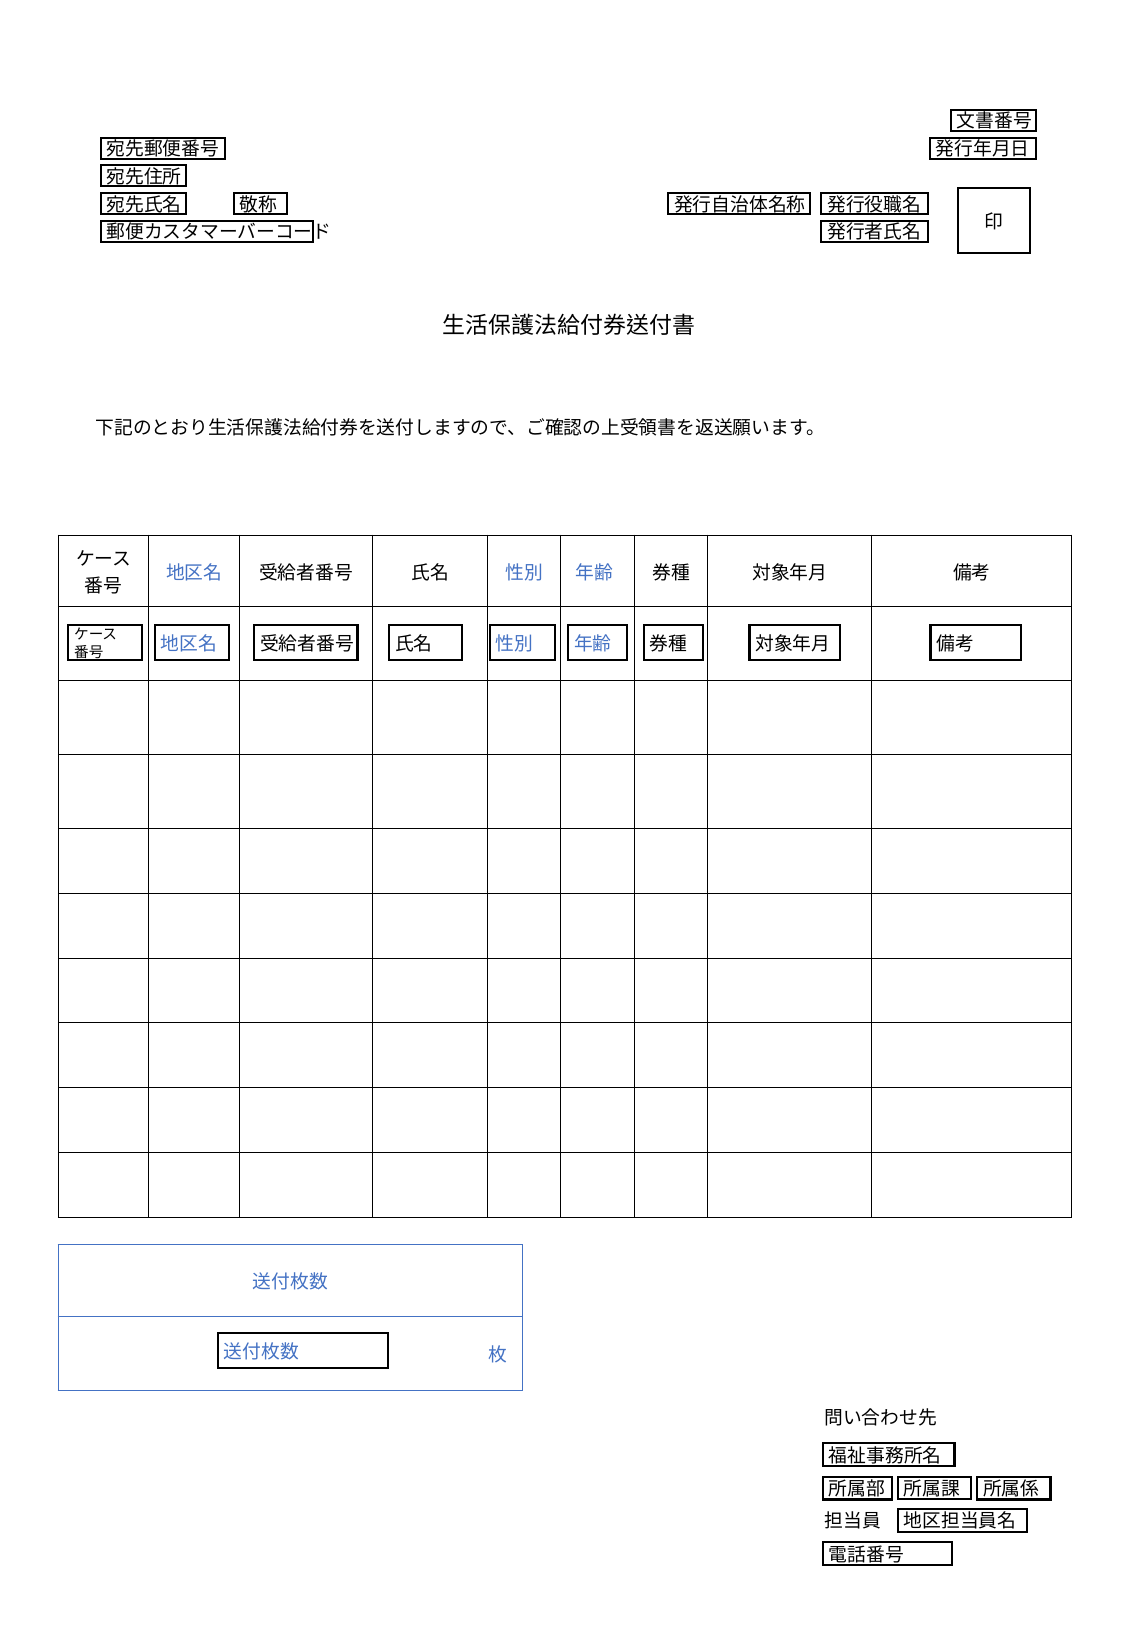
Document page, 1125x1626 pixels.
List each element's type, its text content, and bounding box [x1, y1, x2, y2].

text_box 受給者番号 [253, 624, 359, 661]
table_cell [635, 1088, 707, 1152]
table_cell [872, 894, 1071, 958]
table_cell [872, 681, 1071, 754]
text_box 印 [957, 187, 1031, 254]
table_cell [708, 1153, 871, 1217]
table_cell [59, 1088, 148, 1152]
table_header 性別 [488, 536, 560, 606]
table_cell [149, 959, 239, 1022]
table_cell [373, 1153, 487, 1217]
table_cell [149, 1088, 239, 1152]
table_cell [708, 1088, 871, 1152]
table_cell [59, 681, 148, 754]
table_cell [561, 894, 634, 958]
text_box 対象年月 [748, 624, 841, 661]
table_cell [488, 829, 560, 893]
table_cell [373, 607, 487, 680]
table_cell [240, 829, 372, 893]
table_cell [488, 1153, 560, 1217]
text_box 宛先住所 [100, 164, 187, 187]
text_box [809, 1398, 1051, 1566]
table_cell [373, 1088, 487, 1152]
text_box 郵便カスタマーバーコード [100, 220, 314, 243]
table_cell [561, 1088, 634, 1152]
table_cell 枚 [59, 1317, 522, 1390]
table_cell [635, 755, 707, 828]
table_cell [561, 681, 634, 754]
text_box 送付枚数 [217, 1332, 389, 1369]
table_cell [708, 1023, 871, 1087]
text_box 性別 [489, 624, 556, 661]
table_header 券種 [635, 536, 707, 606]
table_cell [561, 607, 634, 680]
table_cell [59, 607, 148, 680]
table_cell [488, 755, 560, 828]
table_cell [149, 607, 239, 680]
table_cell [373, 894, 487, 958]
table_cell [149, 755, 239, 828]
text_box 発行者氏名 [820, 220, 929, 243]
text_box 敬称 [233, 192, 288, 215]
table_cell [488, 959, 560, 1022]
table_cell [561, 1153, 634, 1217]
table_cell [149, 829, 239, 893]
table_header 備考 [872, 536, 1071, 606]
table_cell [59, 1153, 148, 1217]
text_box 宛先郵便番号 [100, 137, 226, 160]
table_cell [872, 1153, 1071, 1217]
text_box 地区名 [154, 624, 230, 661]
text_box 発行役職名 [820, 192, 929, 215]
table_cell [635, 681, 707, 754]
table_cell [872, 829, 1071, 893]
table_cell [240, 607, 372, 680]
table_cell [240, 1088, 372, 1152]
table_header 対象年月 [708, 536, 871, 606]
table_cell [561, 959, 634, 1022]
table_cell [708, 829, 871, 893]
table_cell [708, 959, 871, 1022]
table_cell [488, 1088, 560, 1152]
table_cell [149, 1153, 239, 1217]
text_box 生活保護法給付券送付書 [96, 302, 1042, 346]
table_cell [708, 894, 871, 958]
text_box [929, 109, 1037, 159]
text_box ケース 番号 [67, 624, 143, 661]
text_box 宛先氏名 [100, 192, 187, 215]
table_cell [240, 681, 372, 754]
table_cell [488, 607, 560, 680]
table_cell [373, 681, 487, 754]
table_cell [373, 959, 487, 1022]
table_cell [708, 681, 871, 754]
table_cell [240, 1023, 372, 1087]
table_cell [373, 755, 487, 828]
table_cell [635, 829, 707, 893]
text_box 備考 [929, 624, 1022, 661]
table_cell [635, 1023, 707, 1087]
text_box 年齢 [567, 624, 628, 661]
table_cell [561, 1023, 634, 1087]
text_box 券種 [643, 624, 704, 661]
table_cell [59, 959, 148, 1022]
table_header ケース番号 [59, 536, 148, 606]
table_cell [488, 1023, 560, 1087]
table_cell [373, 829, 487, 893]
table_cell [708, 607, 871, 680]
table_cell [240, 755, 372, 828]
table_cell [59, 894, 148, 958]
table_cell [149, 1023, 239, 1087]
table_cell [872, 959, 1071, 1022]
table_cell [59, 1023, 148, 1087]
table_cell [488, 894, 560, 958]
table_cell [561, 829, 634, 893]
table_cell [488, 681, 560, 754]
table_header 年齢 [561, 536, 634, 606]
table_cell [872, 1088, 1071, 1152]
table_cell [708, 755, 871, 828]
table_header 受給者番号 [240, 536, 372, 606]
table_cell [561, 755, 634, 828]
table_cell [872, 1023, 1071, 1087]
table_cell [635, 1153, 707, 1217]
table_cell [635, 959, 707, 1022]
table_cell [59, 829, 148, 893]
table_cell [872, 607, 1071, 680]
table_cell [872, 755, 1071, 828]
table_cell [240, 959, 372, 1022]
table_header 氏名 [373, 536, 487, 606]
table_cell [635, 607, 707, 680]
table_cell [635, 894, 707, 958]
text_box 氏名 [388, 624, 463, 661]
table_cell [149, 894, 239, 958]
table_cell [149, 681, 239, 754]
table_cell [59, 755, 148, 828]
table_header 送付枚数 [59, 1245, 522, 1316]
table_cell [373, 1023, 487, 1087]
table_cell [240, 894, 372, 958]
text_box 下記のとおり生活保護法給付券を送付しますので、ご確認の上受領書を返送願います。 [89, 415, 1037, 438]
text_box 発行自治体名称 [667, 192, 811, 215]
table_cell [240, 1153, 372, 1217]
table_header 地区名 [149, 536, 239, 606]
